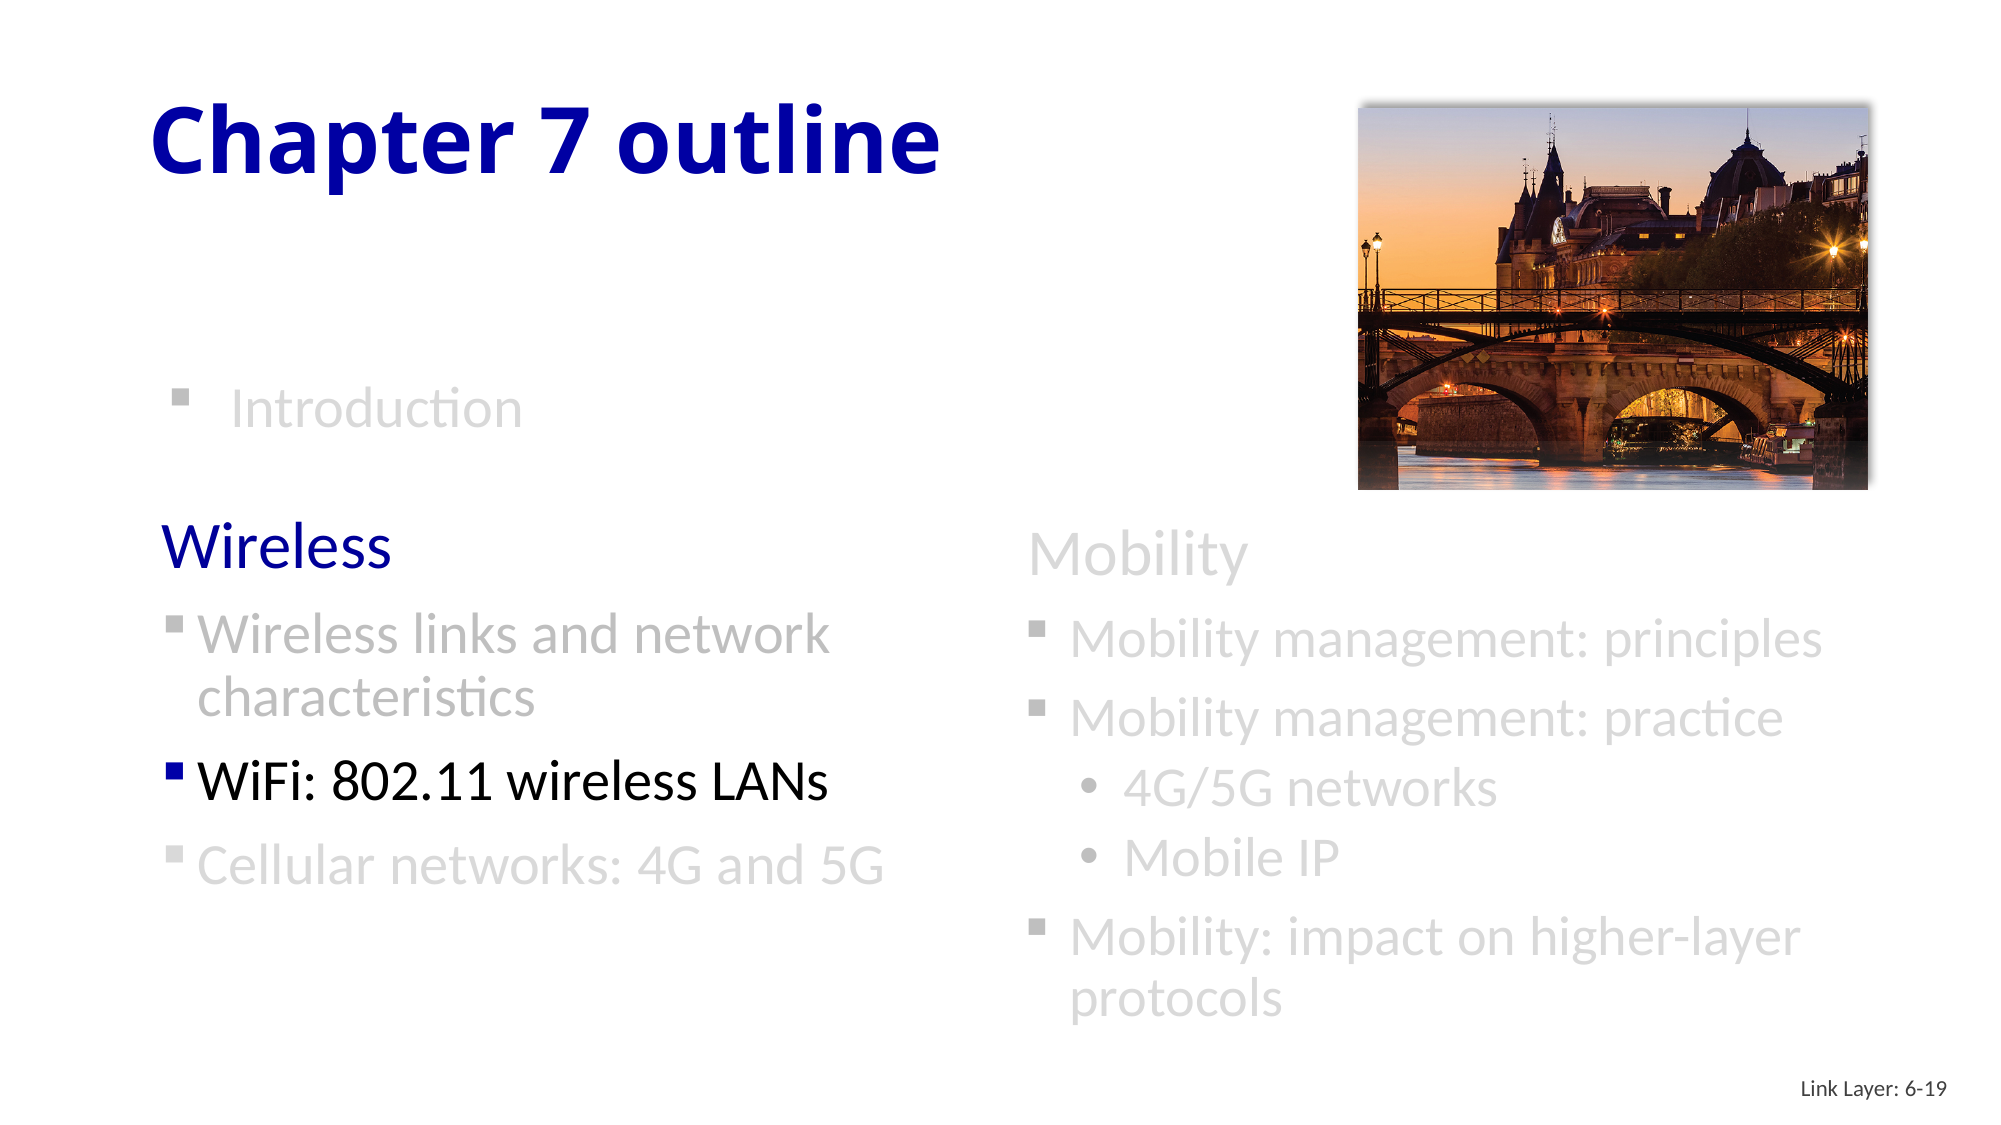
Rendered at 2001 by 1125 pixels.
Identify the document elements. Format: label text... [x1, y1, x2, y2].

text_box Mobility Mobility management: principles Mobility management: practice 4G/5G networks Mobile IP Mobility: impact on higher-layer protocols [991, 511, 1927, 1046]
text_box Wireless Wireless links and network characteristics WiFi: 802.11 wireless LANs Cellular networks: 4G and 5G [124, 503, 917, 1071]
text_box Introduction [150, 369, 1065, 521]
picture [1358, 108, 1868, 490]
title Chapter 7 outline [133, 70, 1859, 218]
slide_number Link Layer: 6-19 [1512, 1056, 1963, 1117]
